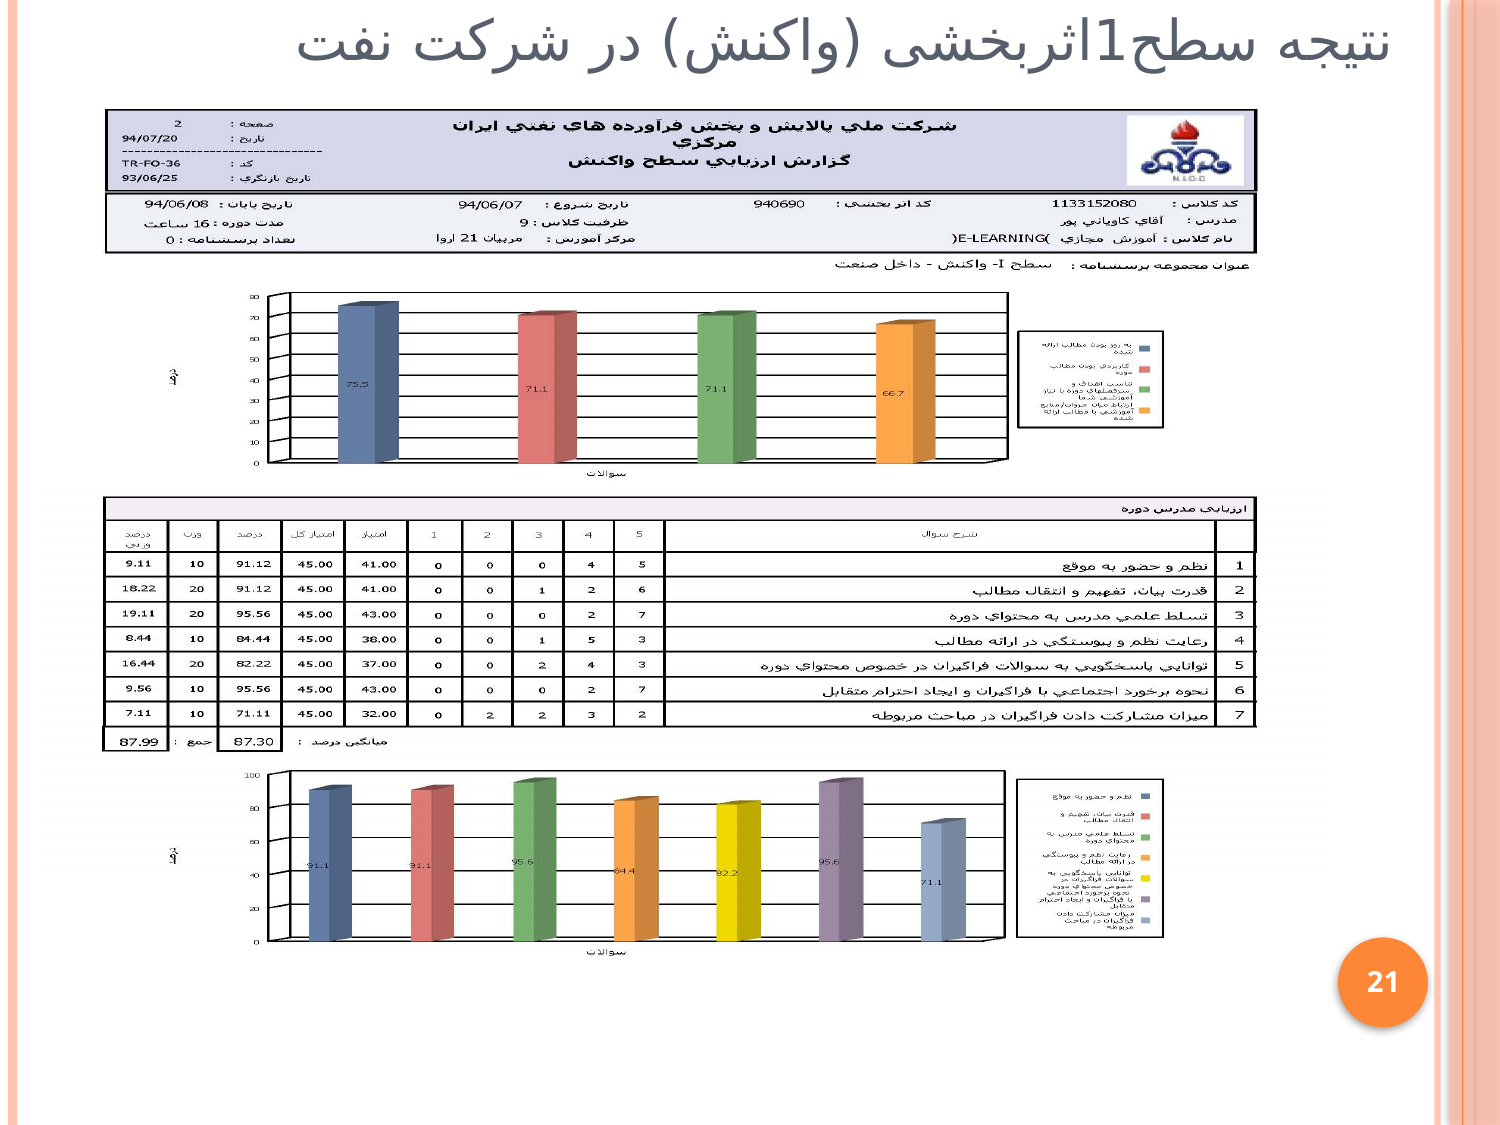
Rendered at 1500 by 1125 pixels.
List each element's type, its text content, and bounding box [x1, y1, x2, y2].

title نتیجه سطح1اثربخشی (واکنش) در شرکت نفت [183, 0, 1408, 79]
picture [40, 77, 1330, 1085]
slide_number 21 [1336, 940, 1434, 1027]
